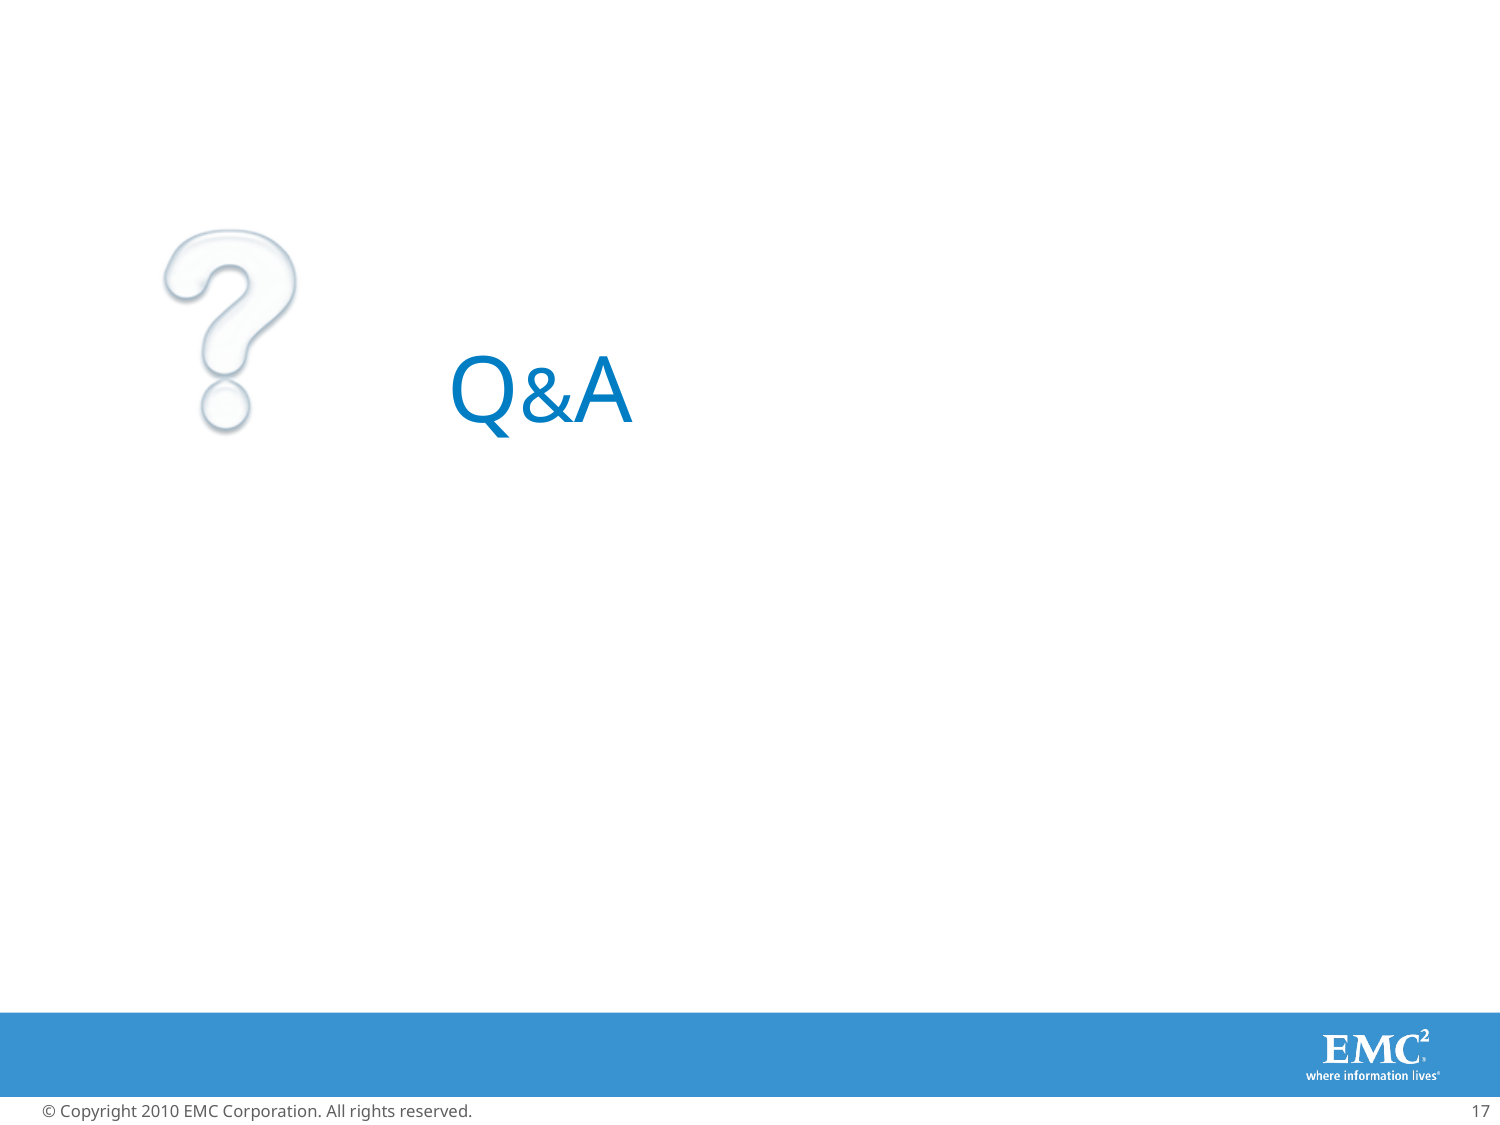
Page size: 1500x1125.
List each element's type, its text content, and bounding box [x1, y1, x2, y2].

picture [1306, 1029, 1440, 1080]
picture [59, 222, 401, 440]
title Q&A [447, 196, 1440, 441]
